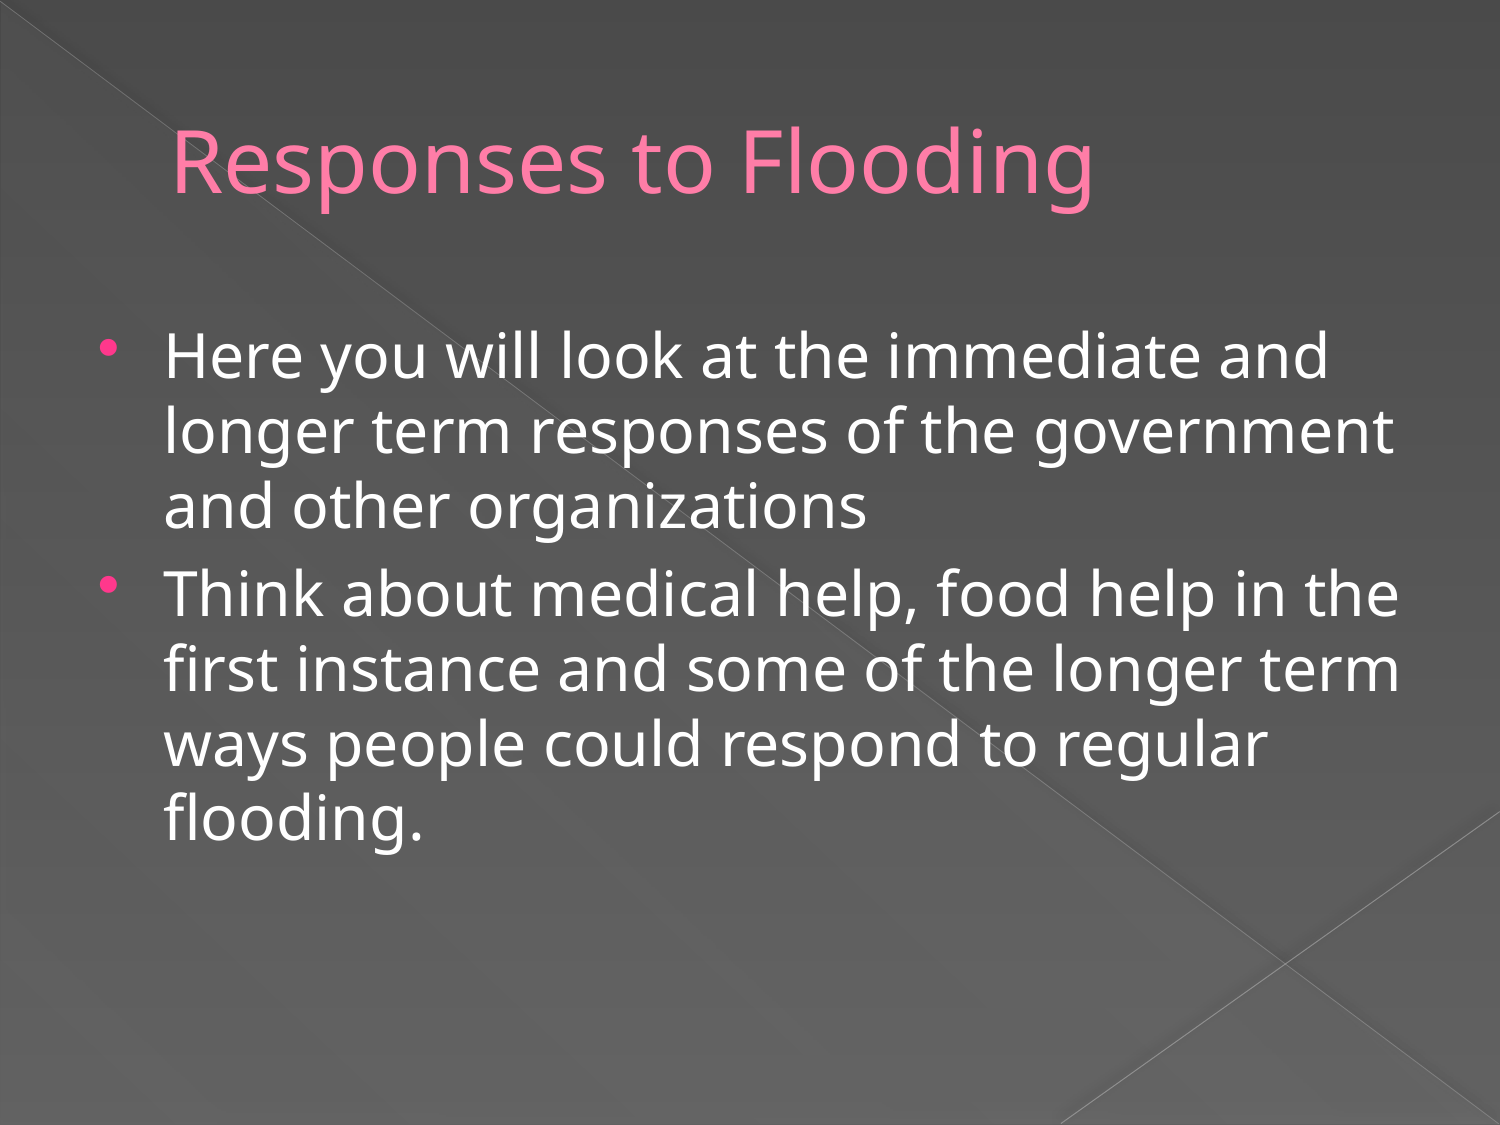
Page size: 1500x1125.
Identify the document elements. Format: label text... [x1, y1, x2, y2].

title Responses to Flooding [75, 43, 1425, 274]
list Here you will look at the immediate and longer term responses of the government and other organizations Think about medical help, food help in the first instance and some of the longer term ways people could respond to regular flooding. [75, 308, 1425, 1059]
